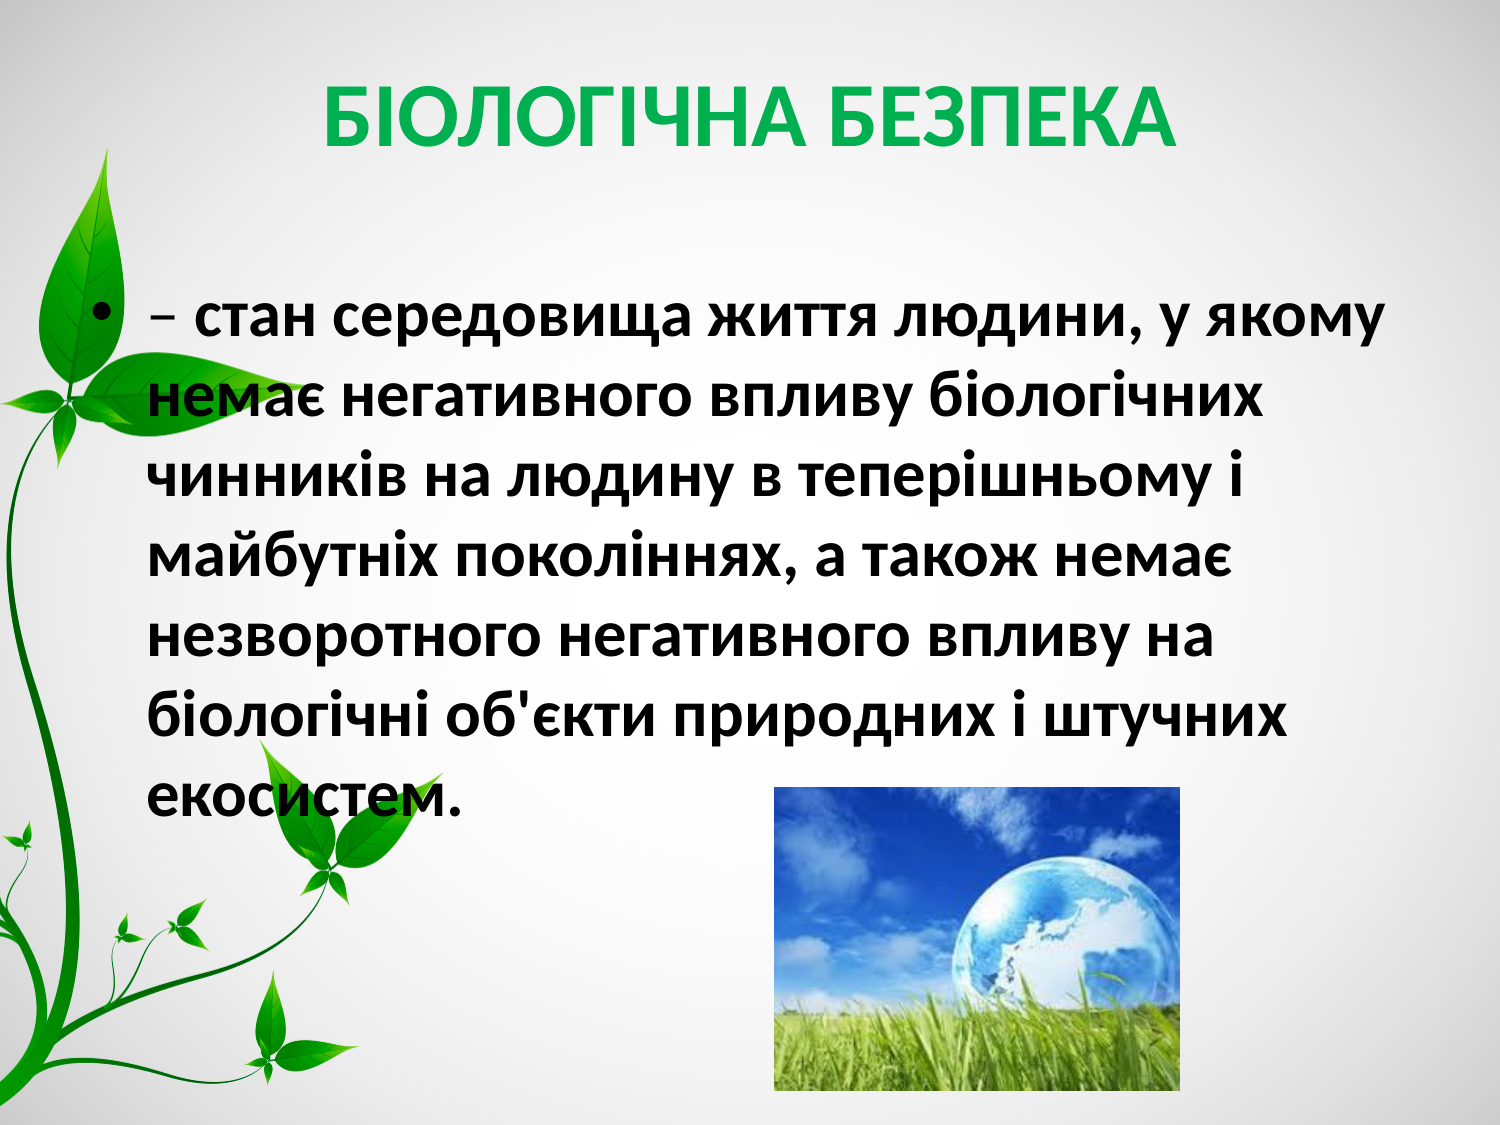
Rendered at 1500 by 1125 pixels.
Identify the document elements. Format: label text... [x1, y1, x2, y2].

picture [0, 0, 1500, 1125]
list – стан середовища життя людини, у якому немає негативного впливу біологічних чинників на людину в теперішньому і майбутніх поколіннях, а також немає незворотного негативного впливу на біологічні об'єкти природних і штучних екосистем. [75, 262, 1425, 1005]
title БІОЛОГІЧНА БЕЗПЕКА [75, 24, 1425, 195]
